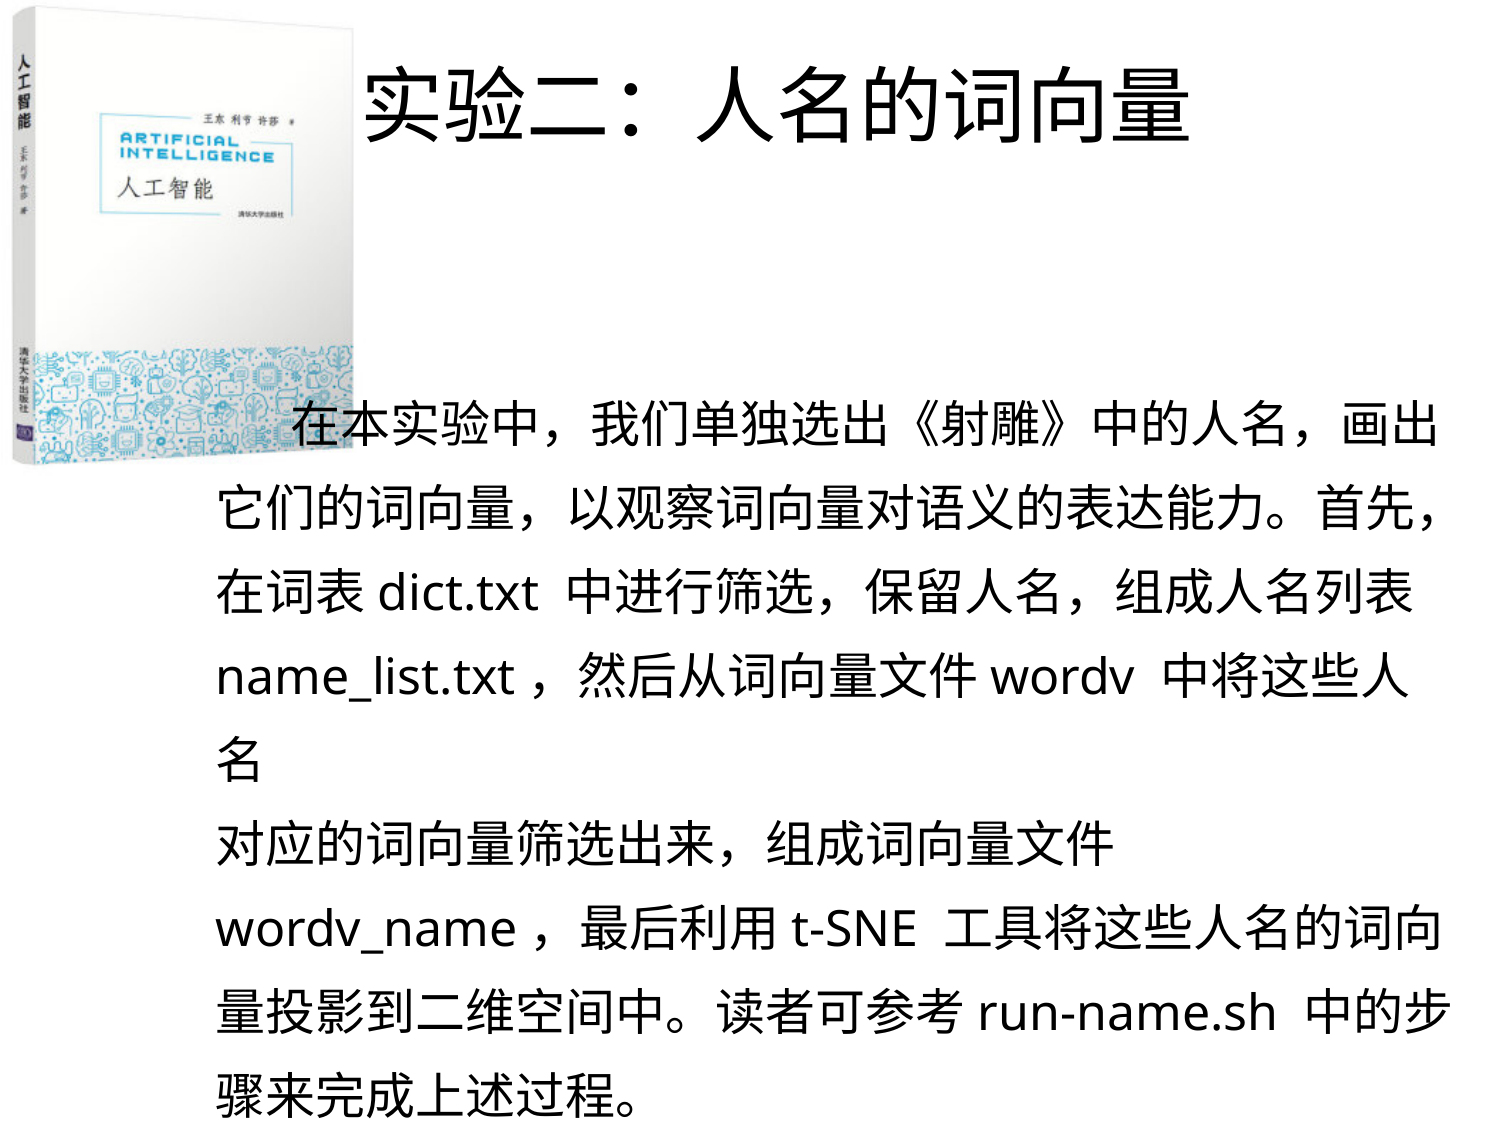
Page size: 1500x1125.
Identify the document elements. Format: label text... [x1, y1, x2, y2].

picture [0, 0, 419, 484]
text_box 实验二：人名的词向量 [345, 45, 1208, 161]
text_box 在本实验中，我们单独选出《射雕》中的人名，画出它们的词向量，以观察词向量对语义的表达能力。首先，在词表dict.txt 中进行筛选，保留人名，组成人名列表name_list.txt，然后从词向量文件wordv 中将这些人名 对应的词向量筛选出来，组成词向量文件wordv_name，最后利用t-SNE 工具将这些人名的词向量投影到二维空间中。读者可参考run-name.sh 中的步骤来完成上述过程。 [201, 361, 1470, 1125]
